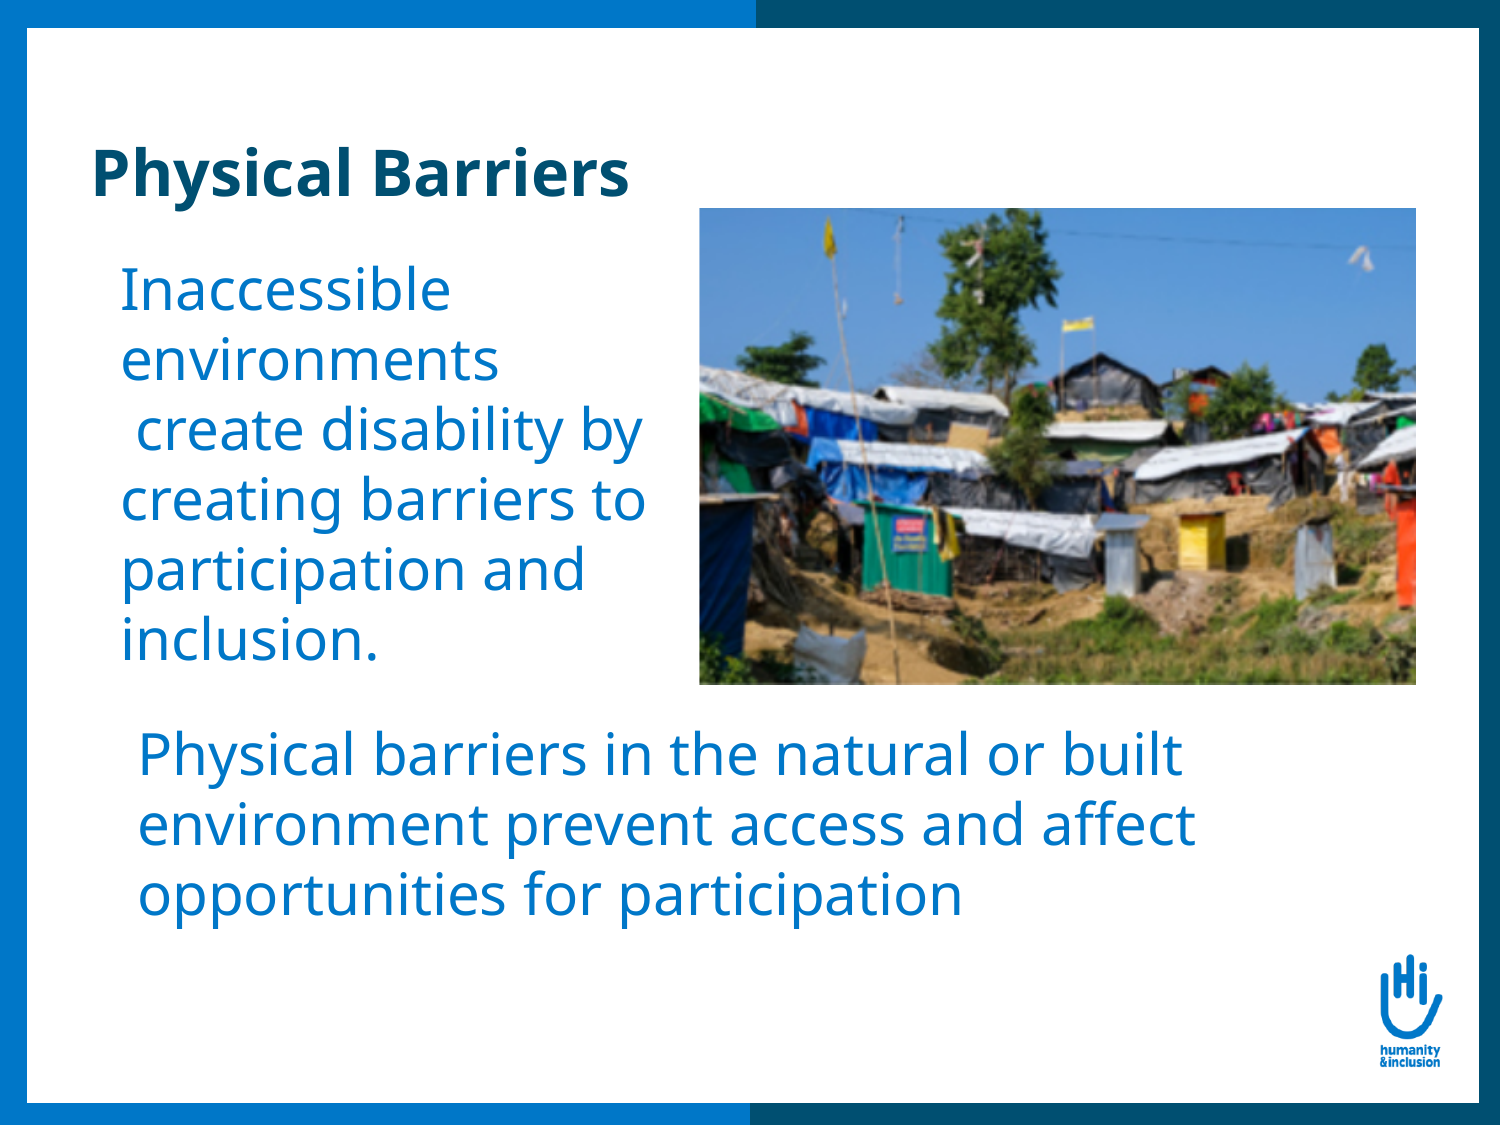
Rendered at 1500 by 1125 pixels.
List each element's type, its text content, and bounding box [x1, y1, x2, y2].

picture [698, 207, 1416, 685]
title Physical Barriers [78, 80, 1420, 262]
text_box Physical barriers in the natural or built environment prevent access and affect opportunities for participation [122, 710, 1414, 935]
text_box Inaccessible environments create disability by creating barriers to participation and inclusion. [105, 244, 693, 680]
picture [1369, 942, 1451, 1078]
